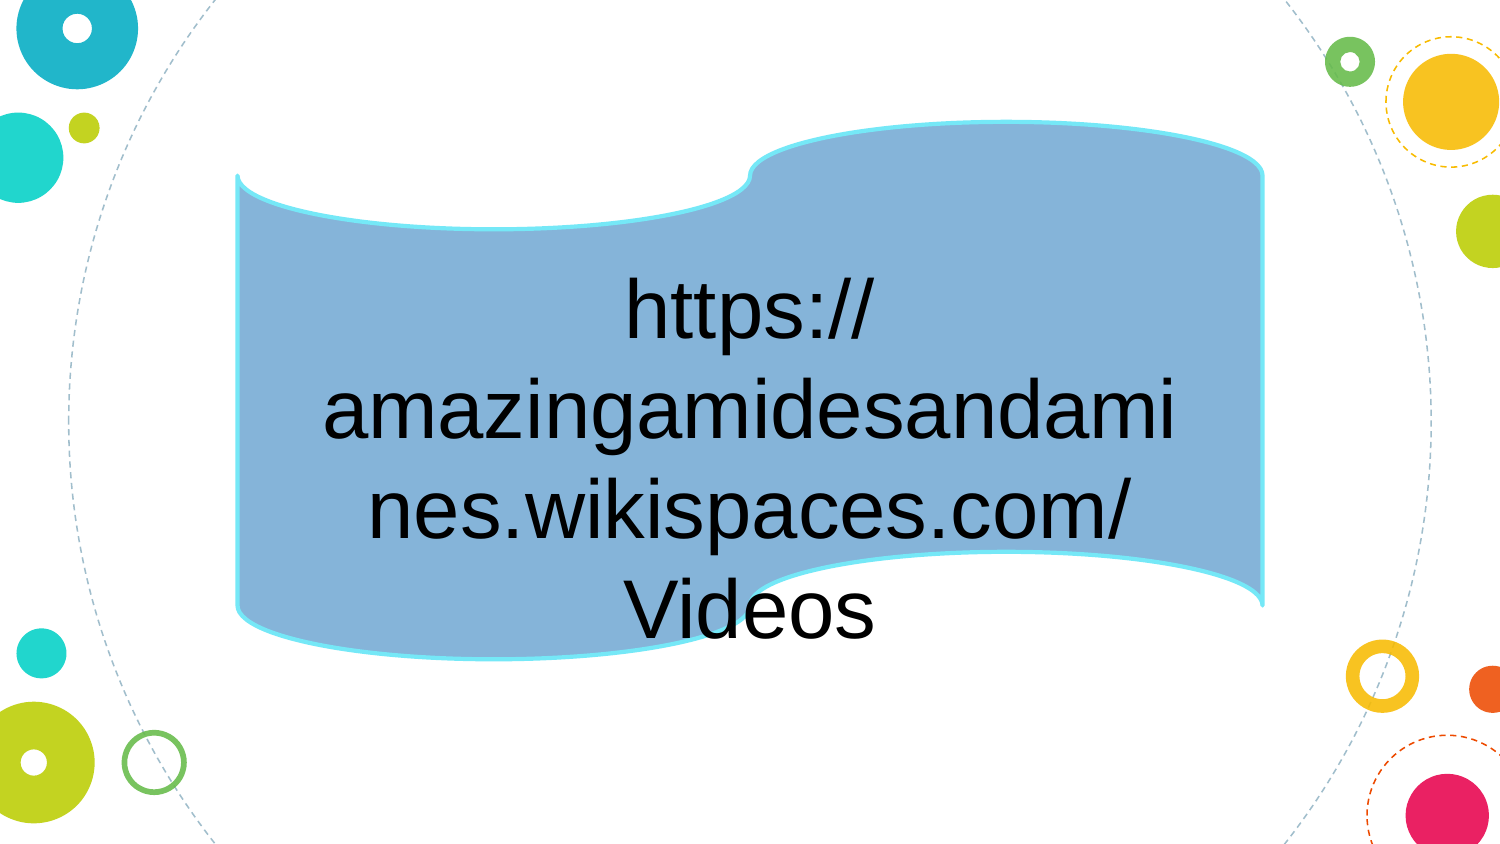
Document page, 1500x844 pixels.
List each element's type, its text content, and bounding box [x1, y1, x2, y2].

text_box [235, 119, 1265, 643]
text_box https://amazingamidesandamines.wikispaces.com/Videos [299, 247, 1200, 663]
